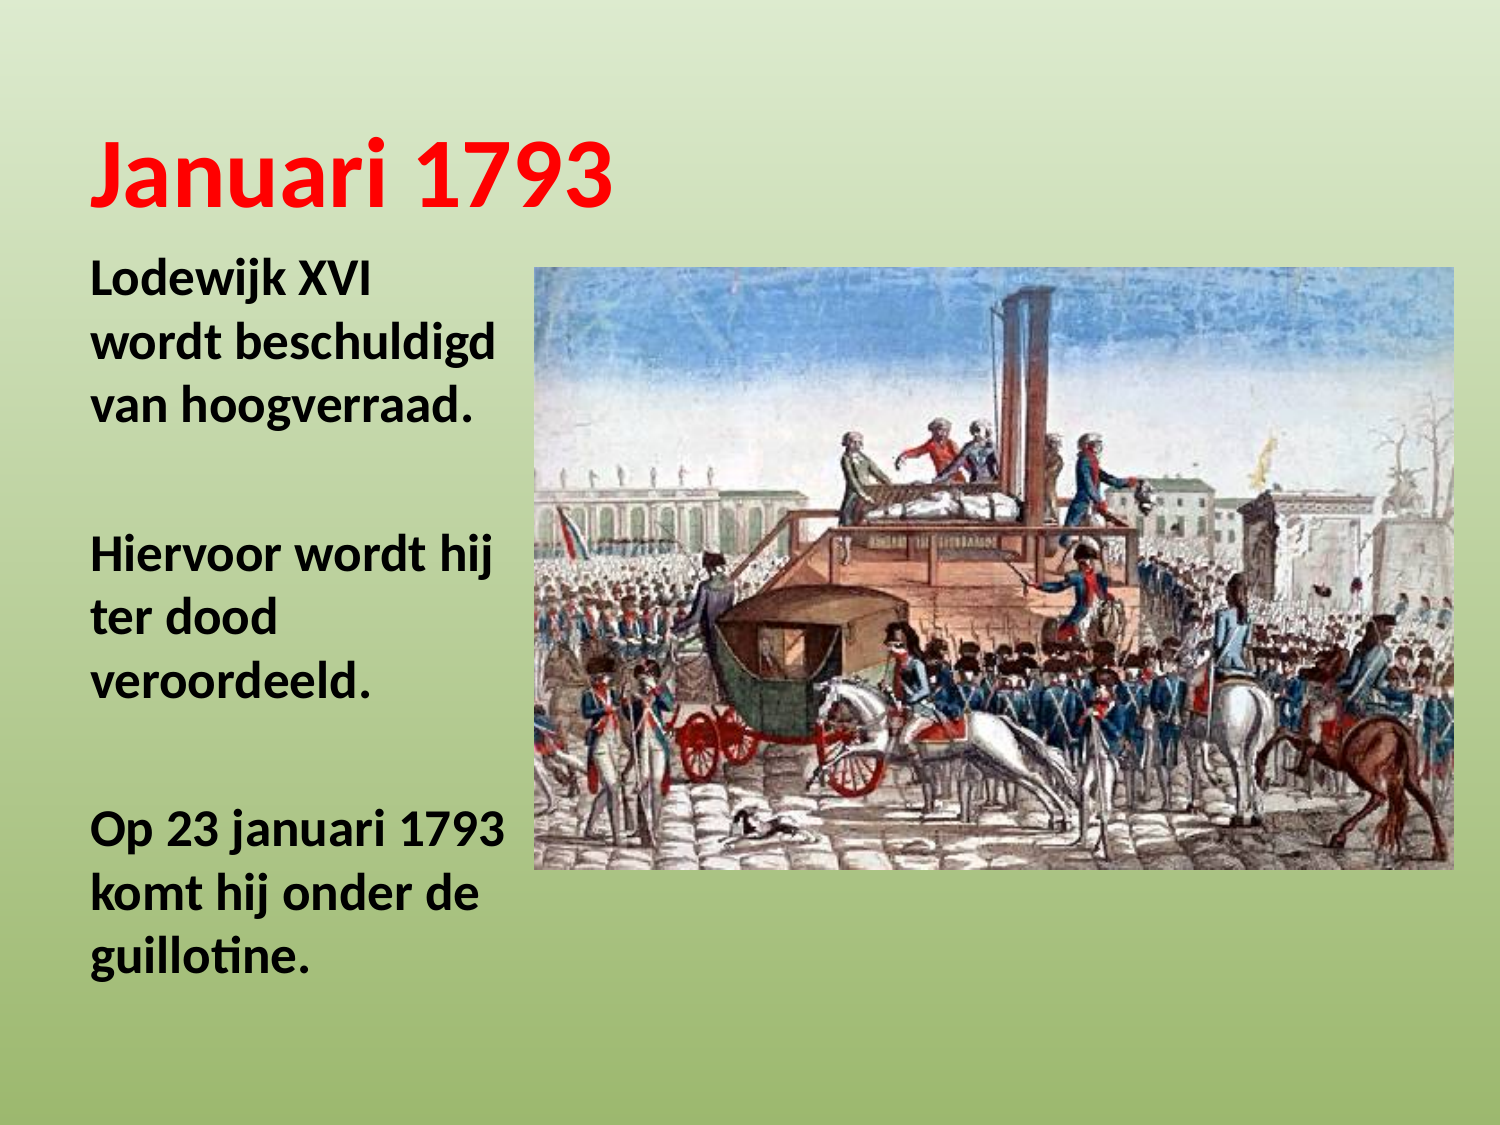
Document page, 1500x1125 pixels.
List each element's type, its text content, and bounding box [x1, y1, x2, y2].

title Januari 1793 [75, 44, 1022, 236]
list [533, 266, 1455, 870]
list Lodewijk XVI wordt beschuldigd van hoogverraad. Hiervoor wordt hij ter dood veroordeeld. Op 23 januari 1793 komt hij onder de guillotine. [75, 235, 526, 1005]
